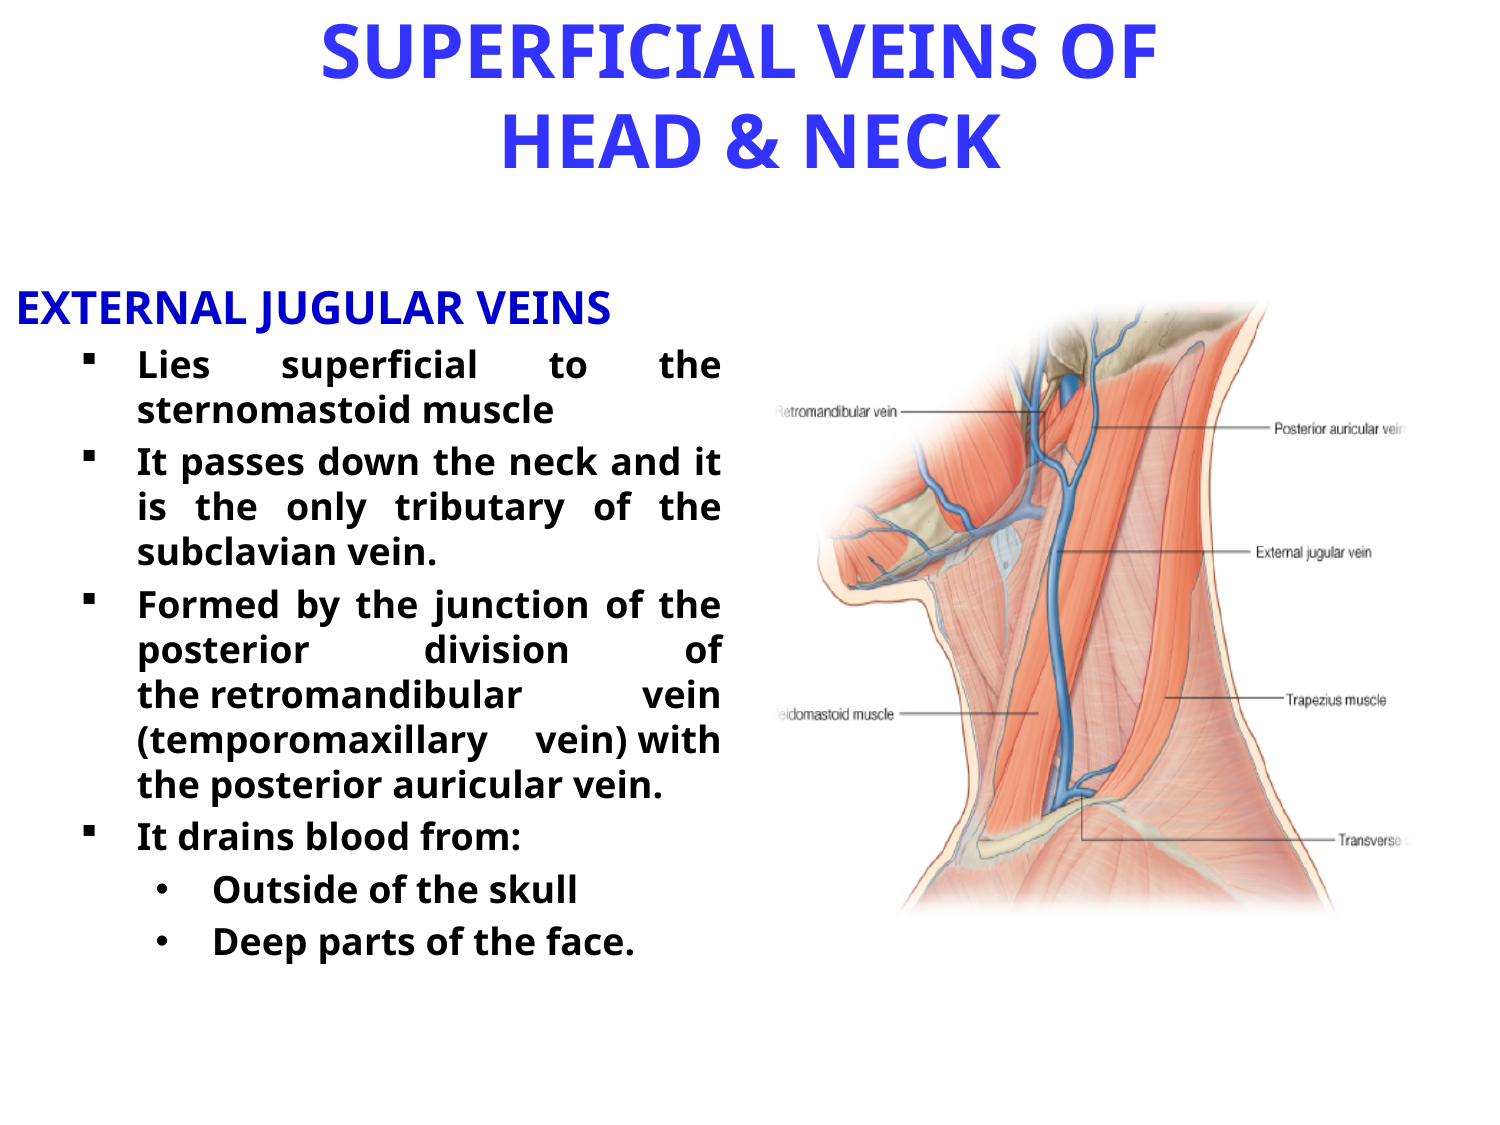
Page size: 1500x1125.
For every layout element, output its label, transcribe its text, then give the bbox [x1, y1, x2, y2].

picture [770, 295, 1413, 920]
list EXTERNAL JUGULAR VEINS Lies superficial to the sternomastoid muscle It passes down the neck and it is the only tributary of the subclavian vein. Formed by the junction of the posterior division of the retromandibular vein (temporomaxillary vein) with the posterior auricular vein. It drains blood from: Outside of the skull Deep parts of the face. [0, 270, 738, 1017]
title SUPERFICIAL VEINS OF HEAD & NECK [0, 0, 1500, 188]
